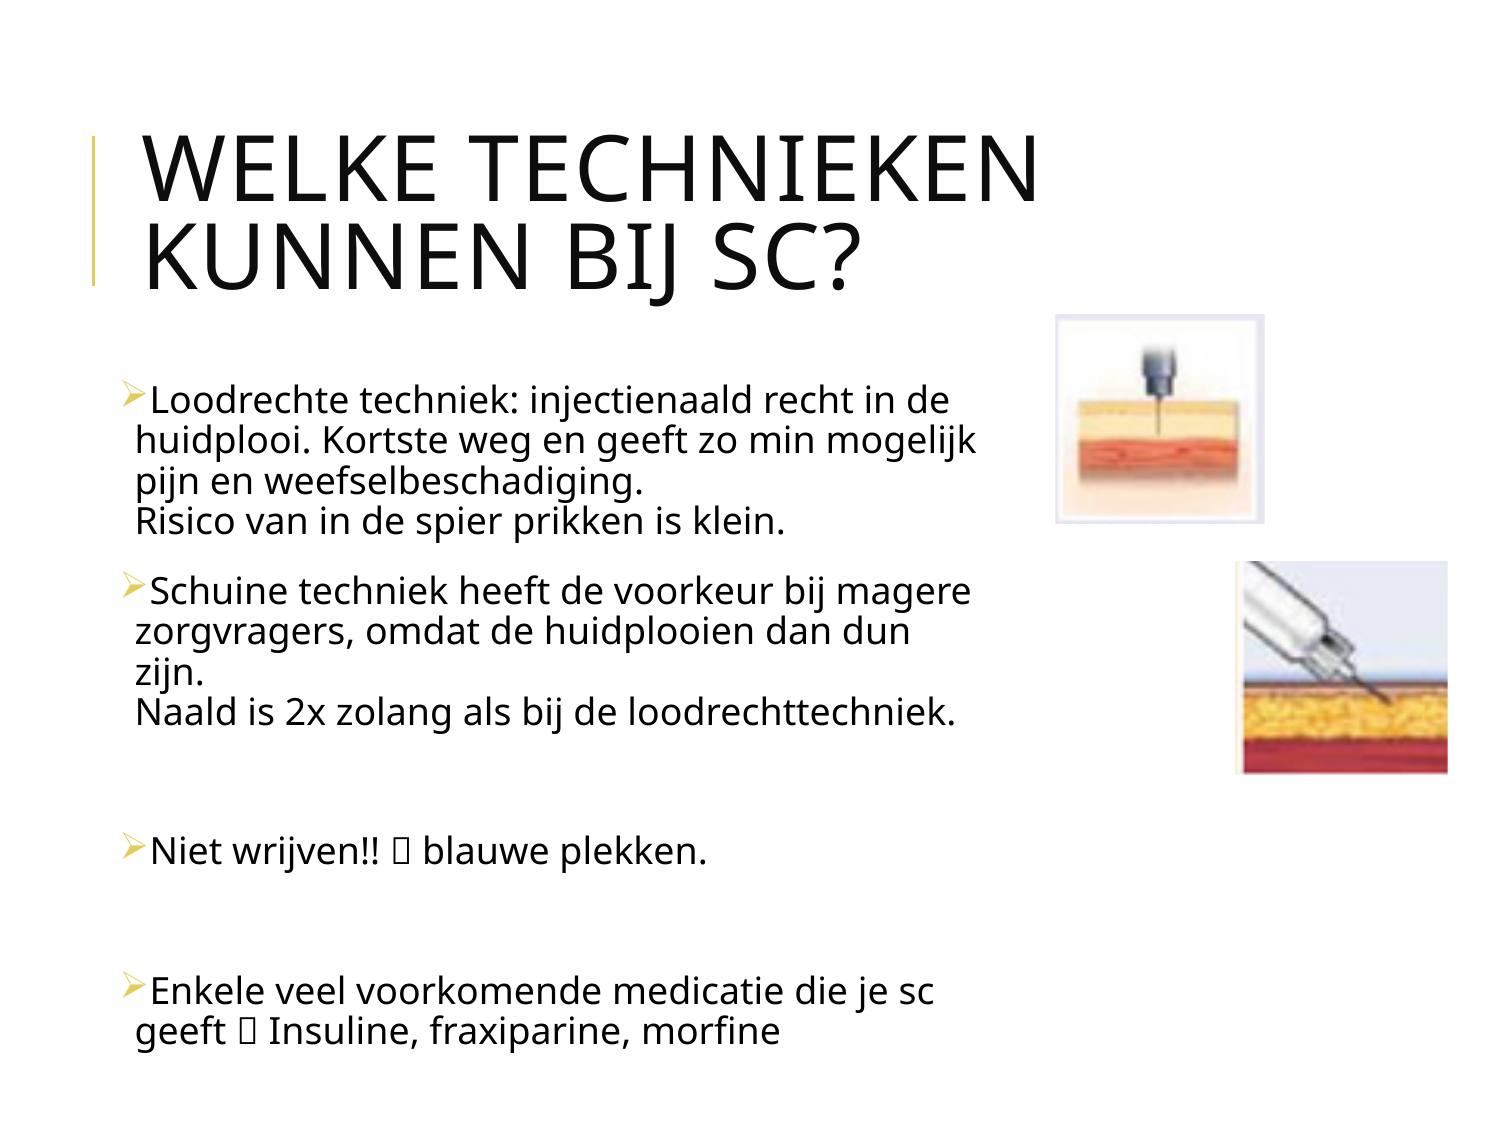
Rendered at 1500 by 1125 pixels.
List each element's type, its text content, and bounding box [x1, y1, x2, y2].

list Loodrechte techniek: injectienaald recht in de huidplooi. Kortste weg en geeft zo min mogelijk pijn en weefselbeschadiging. Risico van in de spier prikken is klein. Schuine techniek heeft de voorkeur bij magere zorgvragers, omdat de huidplooien dan dun zijn. Naald is 2x zolang als bij de loodrechttechniek. Niet wrijven!!  blauwe plekken. Enkele veel voorkomende medicatie die je sc geeft  Insuline, fraxiparine, morfine [112, 373, 999, 1047]
picture [1234, 561, 1448, 775]
picture [1055, 314, 1265, 525]
title Welke technieken kunnen bij sc? [126, 96, 1322, 342]
